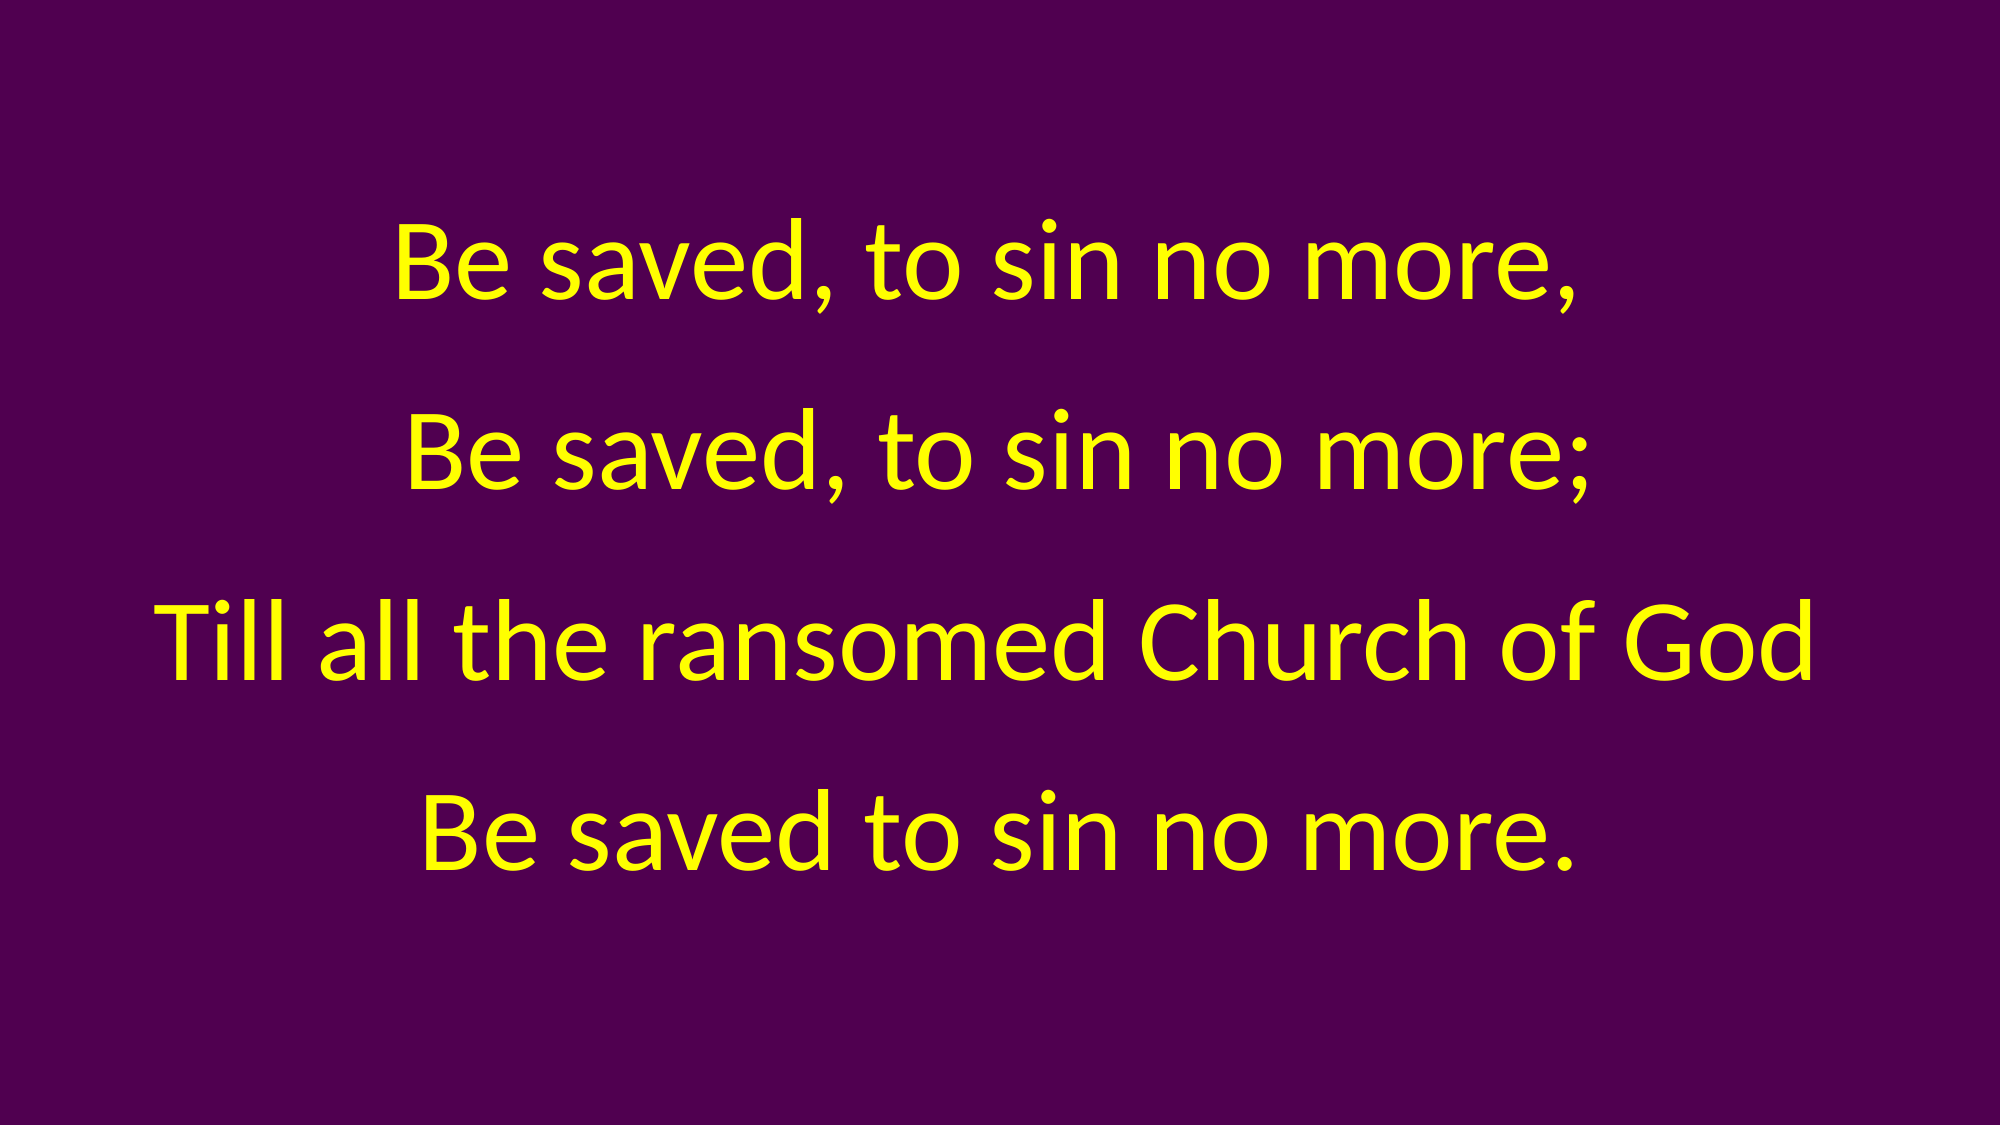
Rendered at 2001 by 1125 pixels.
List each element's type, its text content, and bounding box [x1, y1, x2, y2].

text_box Be saved, to sin no more, Be saved, to sin no more; Till all the ransomed Church of God Be saved to sin no more. [0, 175, 2000, 901]
